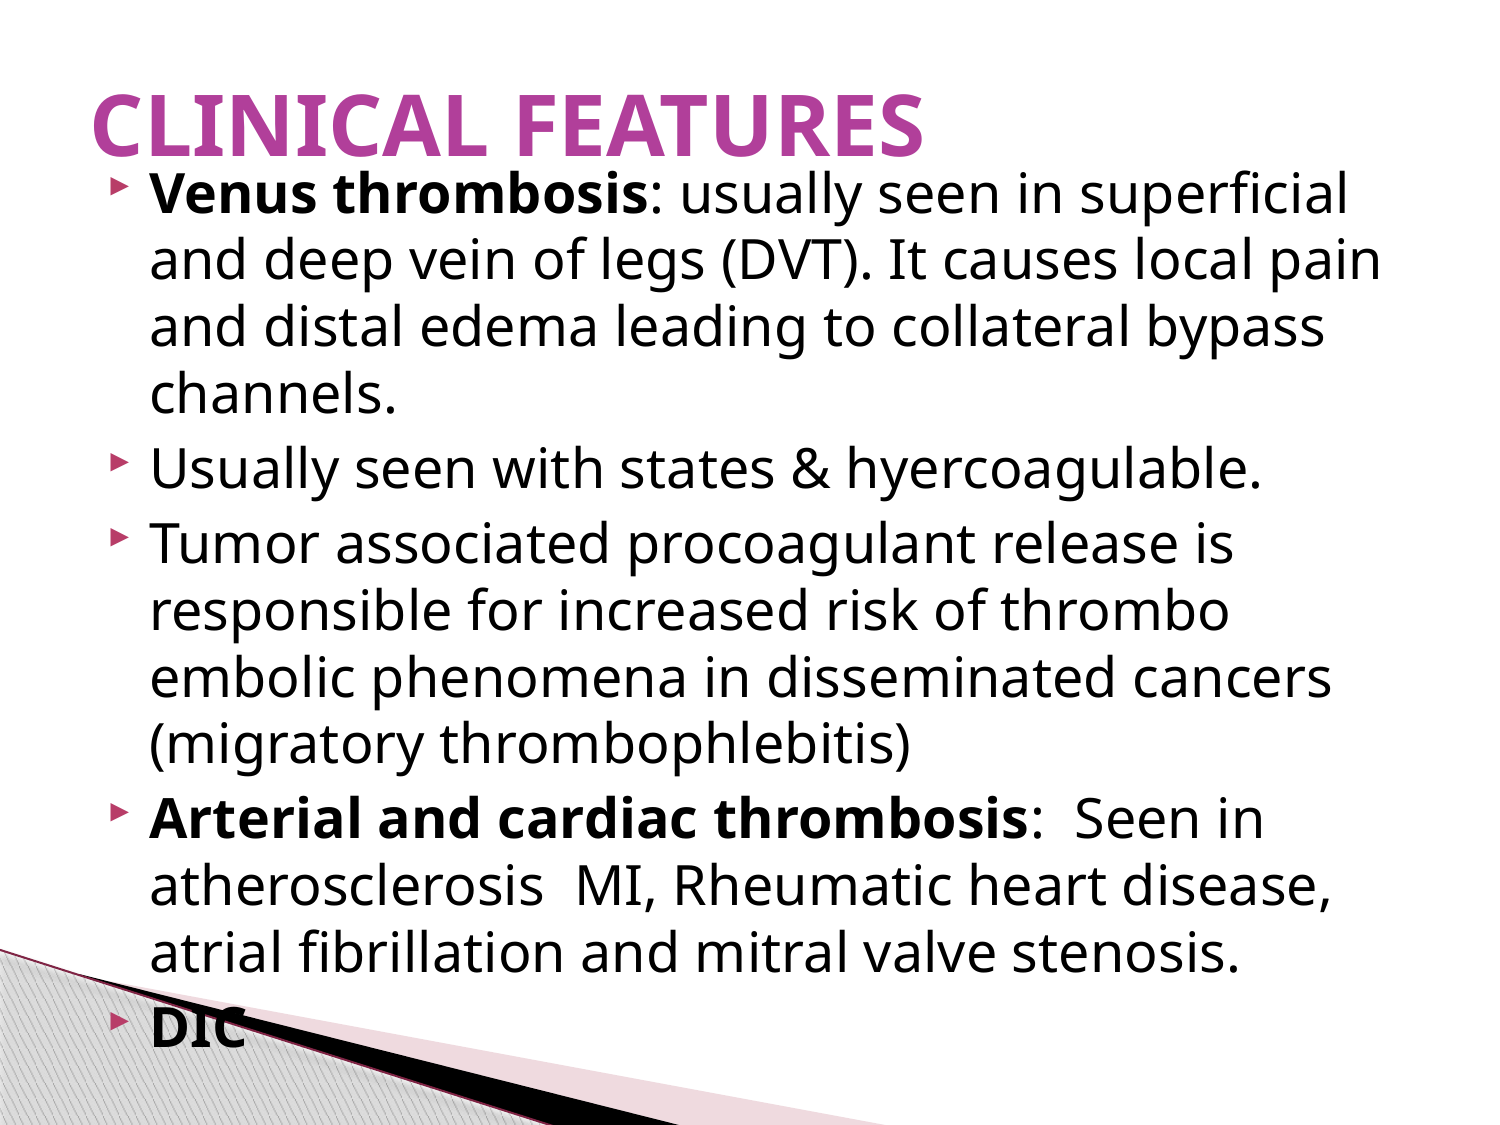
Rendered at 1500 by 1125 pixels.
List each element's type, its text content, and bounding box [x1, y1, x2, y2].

list Venus thrombosis: usually seen in superficial and deep vein of legs (DVT). It causes local pain and distal edema leading to collateral bypass channels. Usually seen with states & hyercoagulable. Tumor associated procoagulant release is responsible for increased risk of thrombo embolic phenomena in disseminated cancers (migratory thrombophlebitis) Arterial and cardiac thrombosis: Seen in atherosclerosis MI, Rheumatic heart disease, atrial fibrillation and mitral valve stenosis. DIC [75, 200, 1425, 1075]
title CLINICAL FEATURES [75, 45, 1425, 200]
